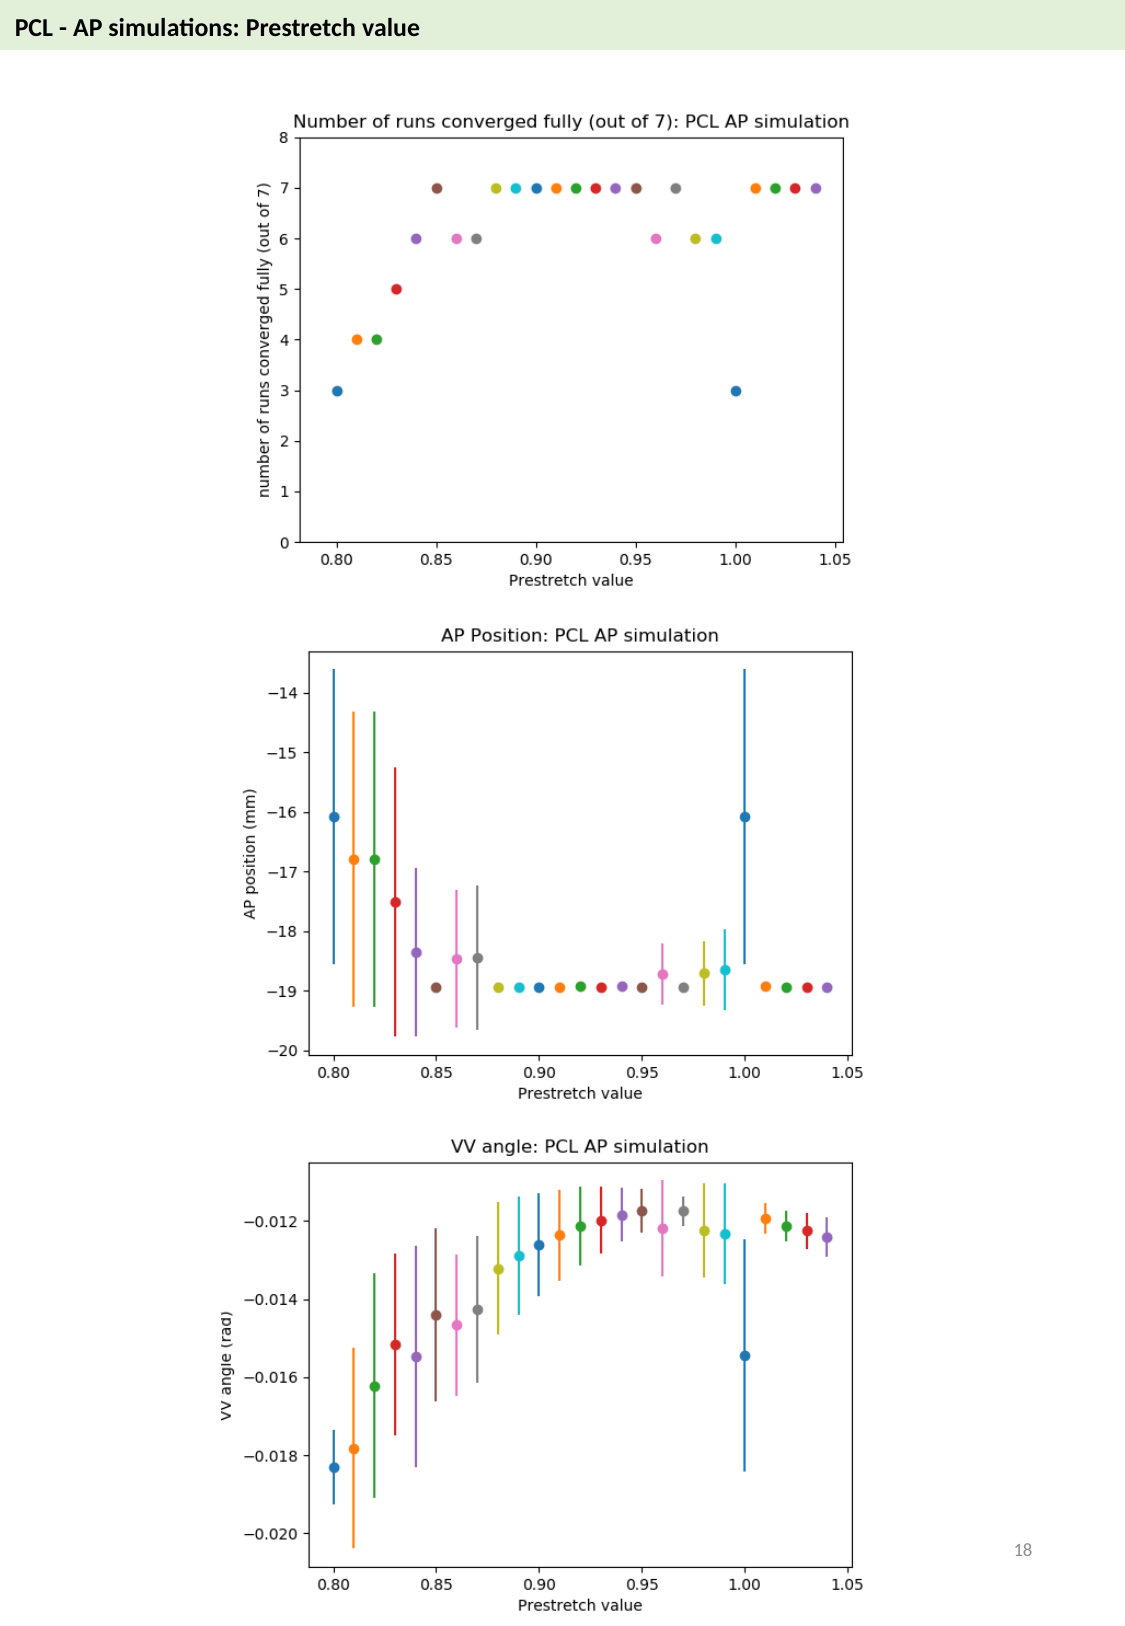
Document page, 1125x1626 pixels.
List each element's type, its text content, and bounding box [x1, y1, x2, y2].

picture [212, 74, 922, 1625]
text_box PCL - AP simulations: Prestretch value [0, 3, 785, 50]
text_box [0, 0, 1125, 51]
slide_number 18 [922, 1506, 1048, 1593]
